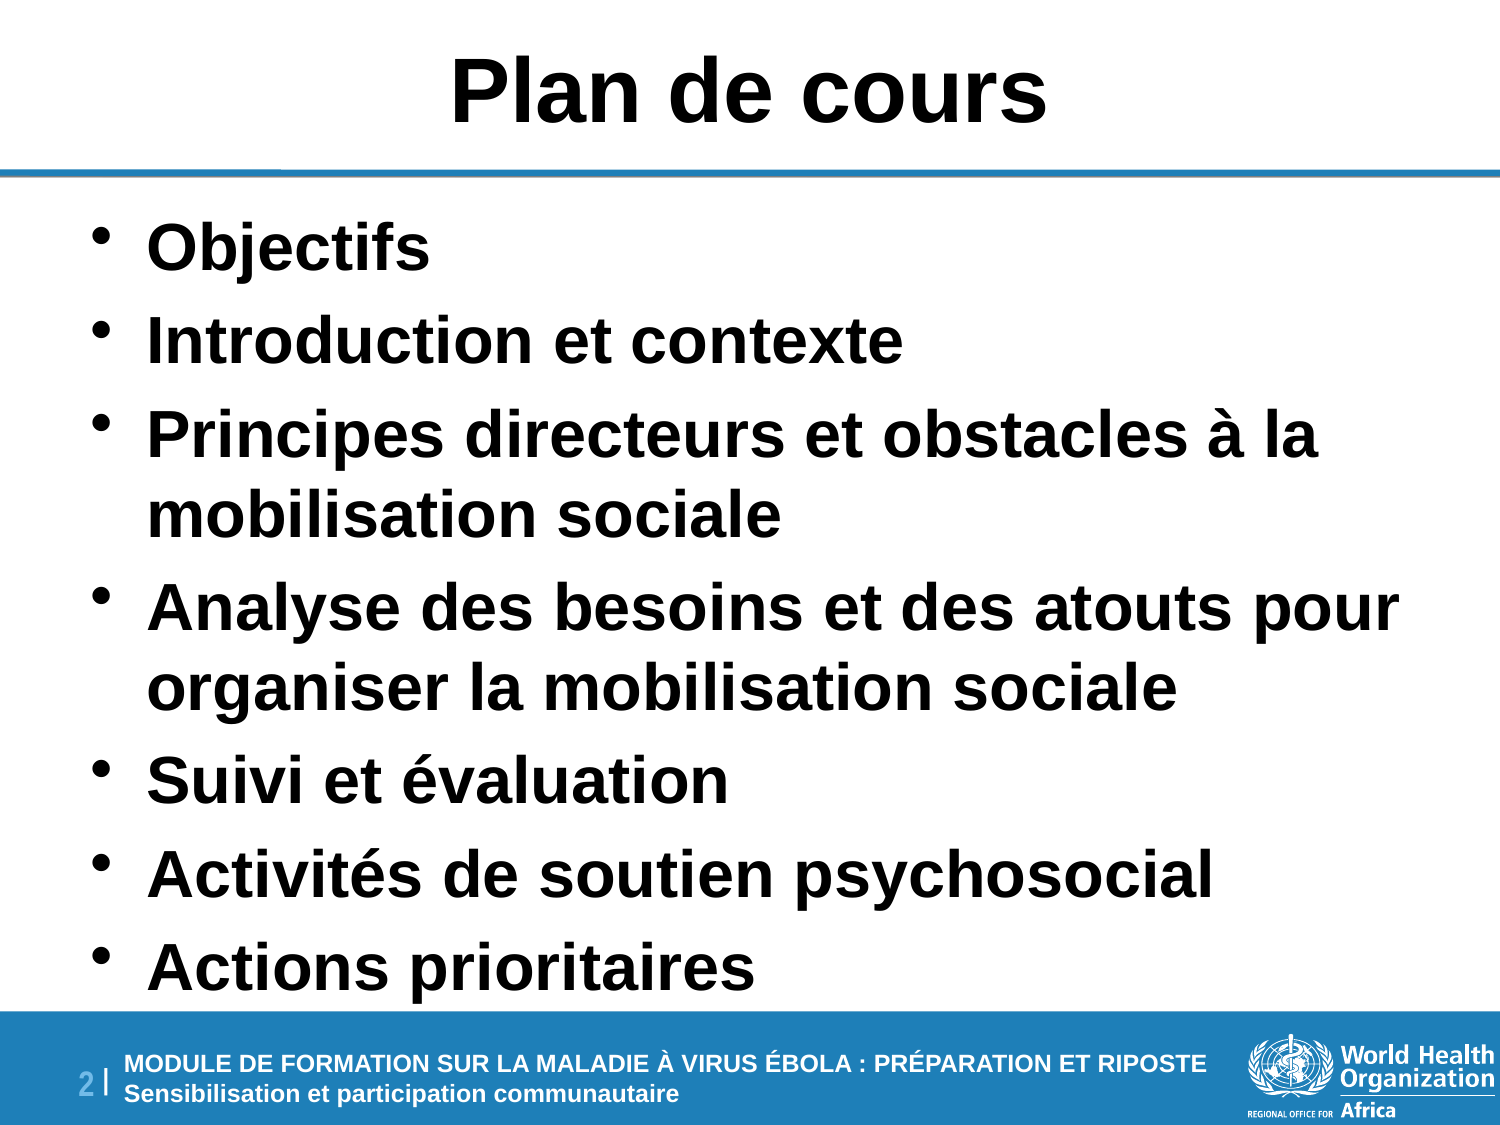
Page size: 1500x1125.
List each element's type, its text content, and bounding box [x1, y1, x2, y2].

title Plan de cours [0, 0, 1500, 173]
list Objectifs Introduction et contexte Principes directeurs et obstacles à la mobilisation sociale Analyse des besoins et des atouts pour organiser la mobilisation sociale Suivi et évaluation Activités de soutien psychosocial Actions prioritaires [75, 196, 1500, 1005]
